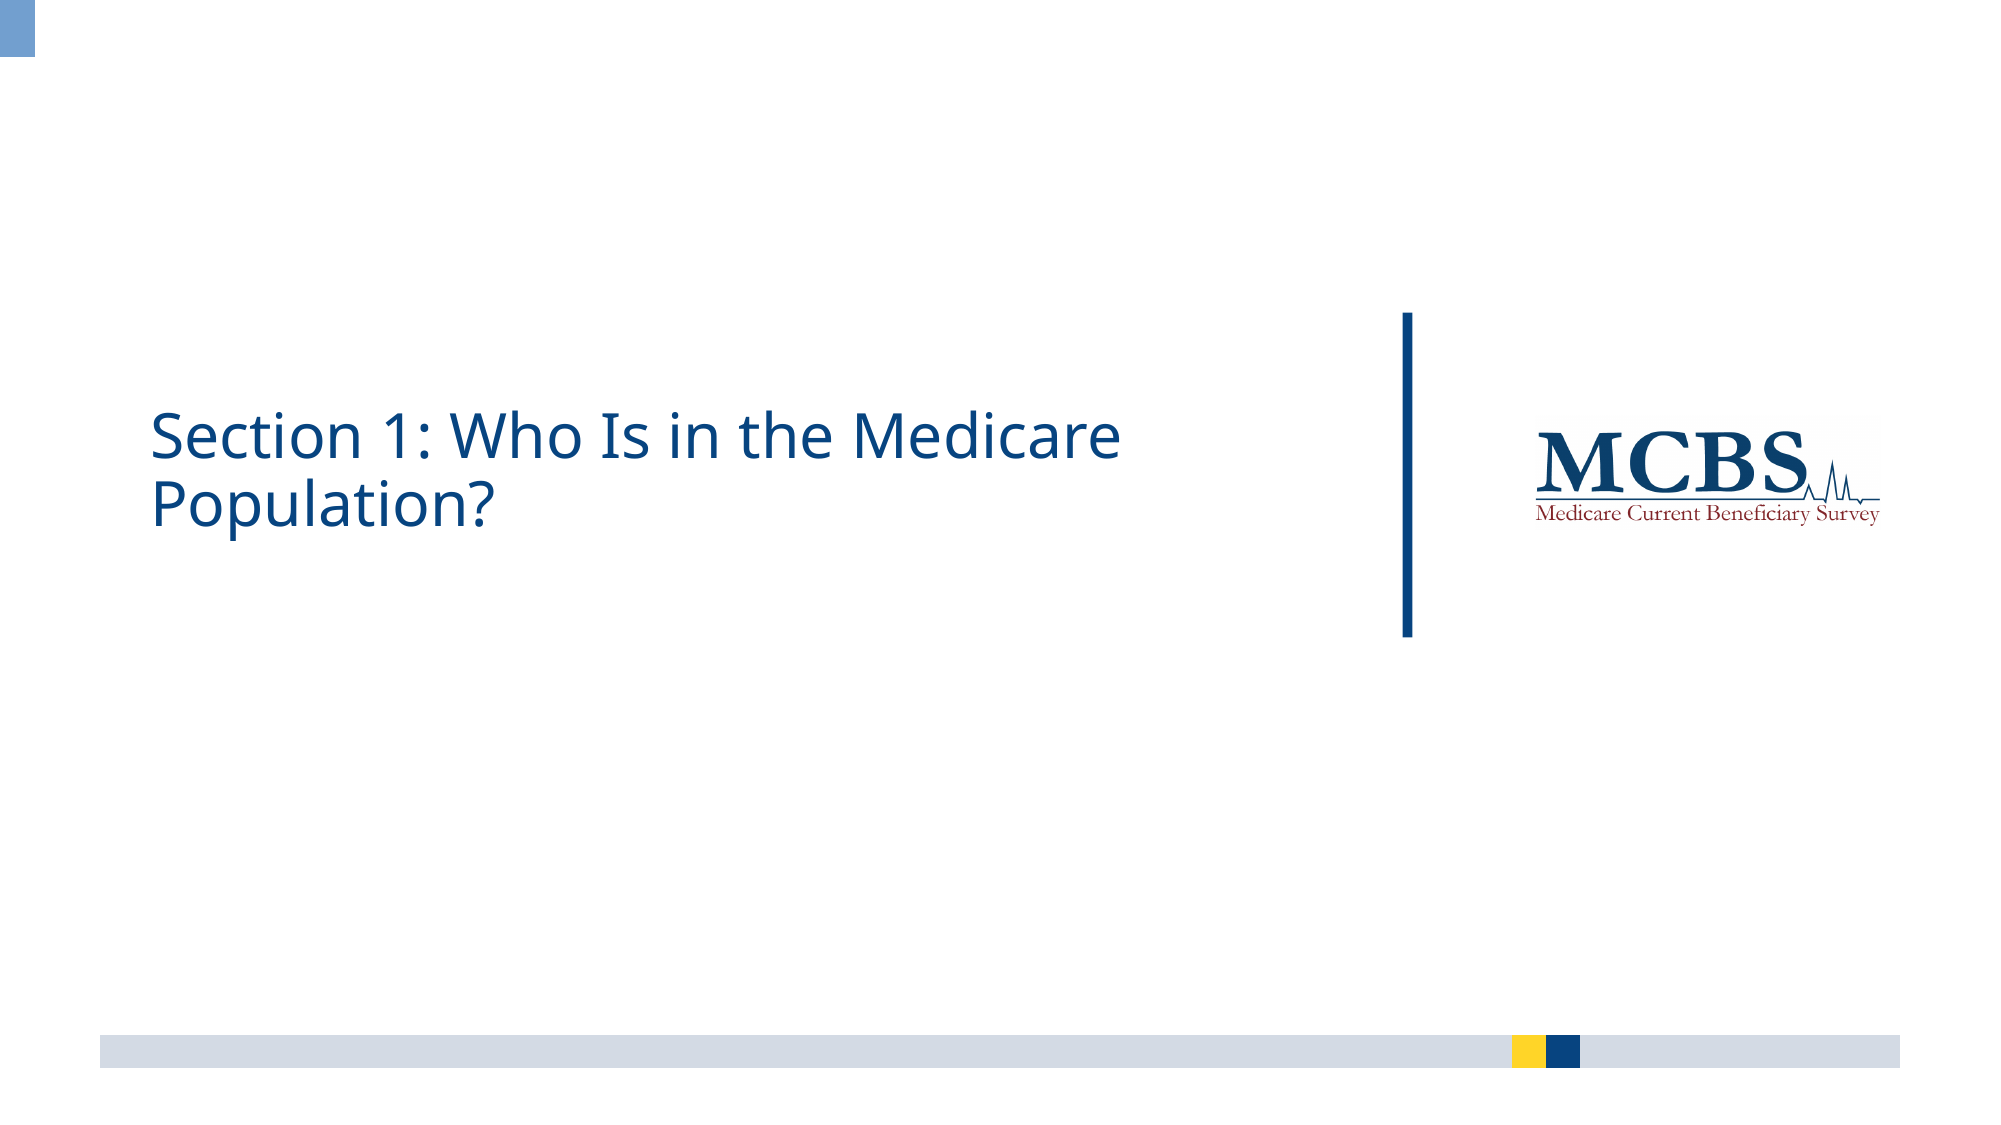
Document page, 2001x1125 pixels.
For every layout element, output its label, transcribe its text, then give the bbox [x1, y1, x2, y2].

title Section 1: Who Is in the Medicare Population? [150, 331, 1263, 613]
picture [1535, 415, 1881, 530]
